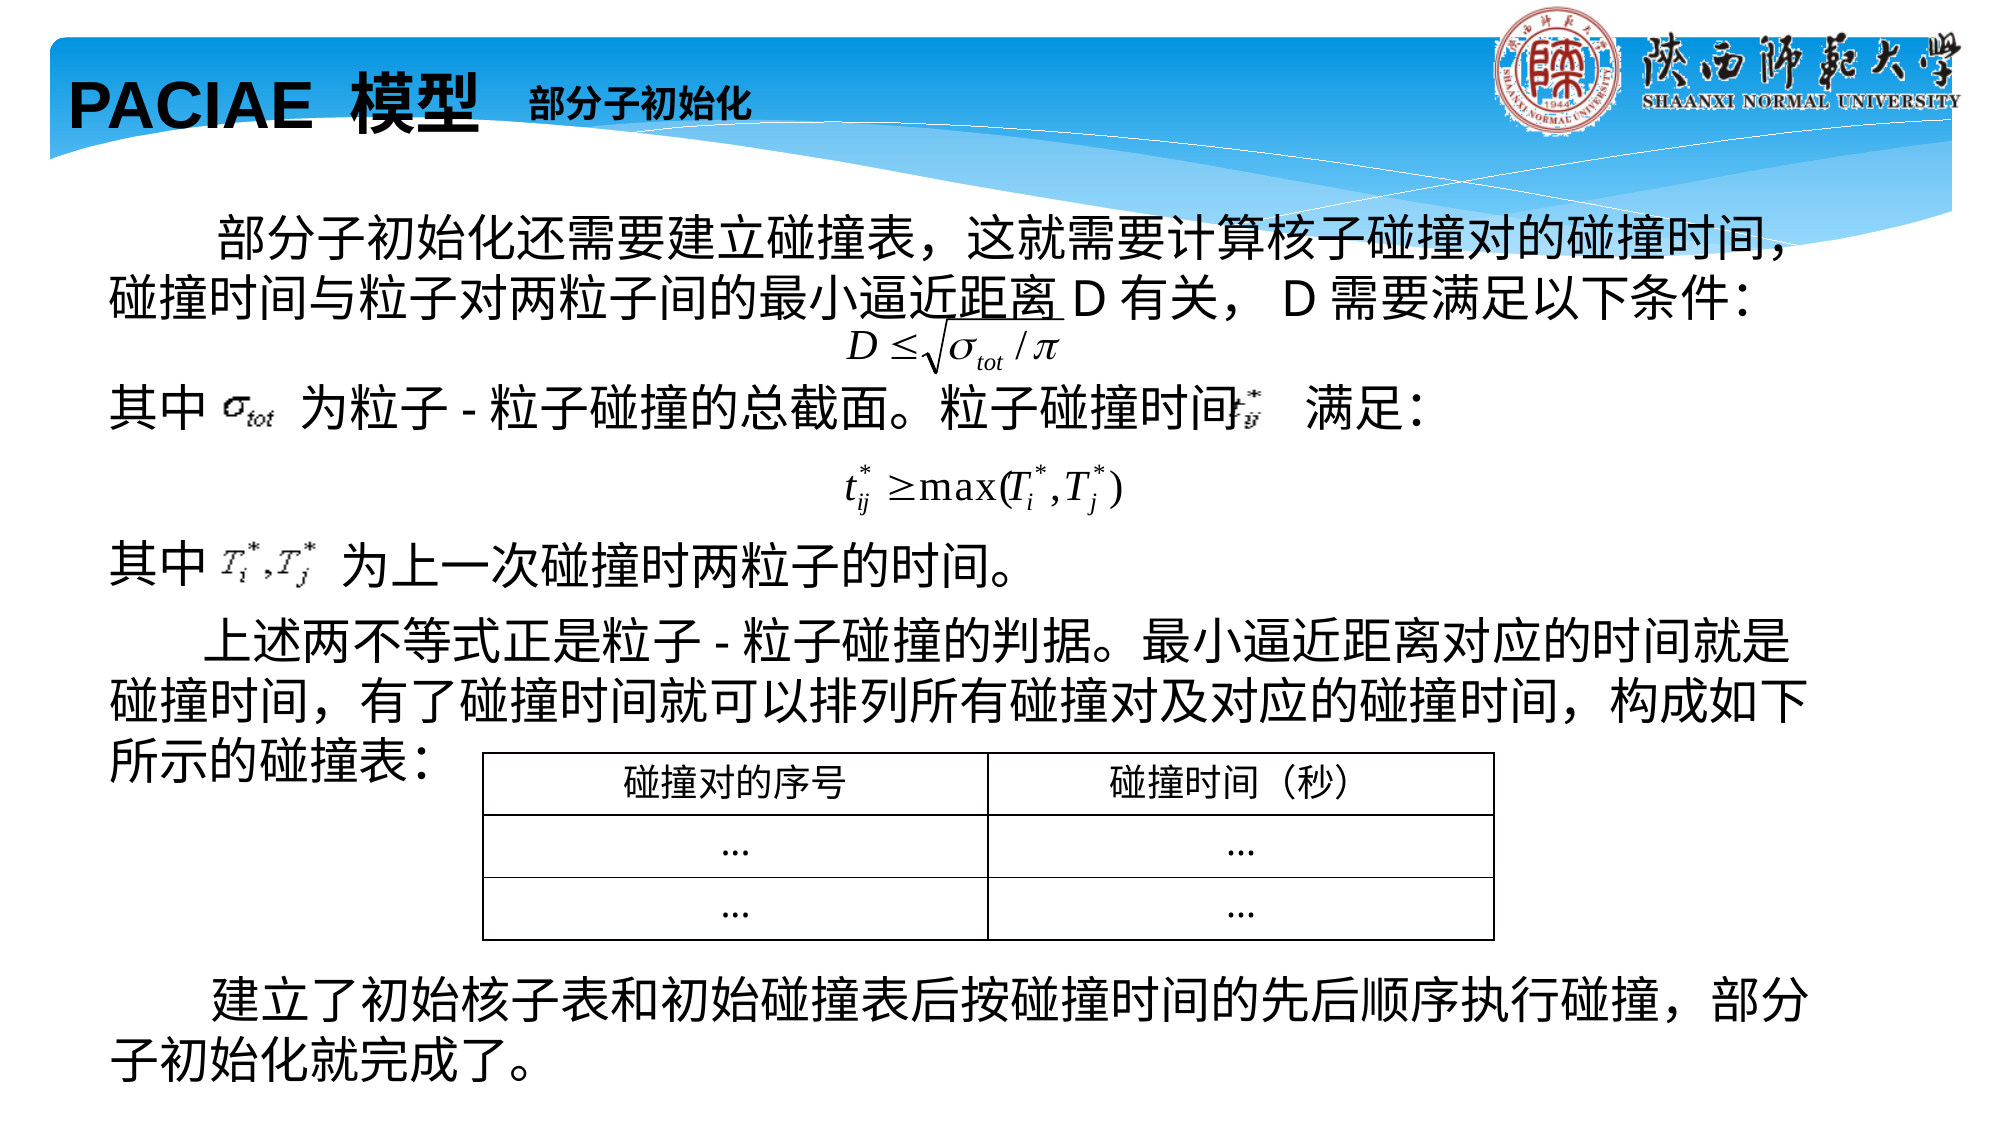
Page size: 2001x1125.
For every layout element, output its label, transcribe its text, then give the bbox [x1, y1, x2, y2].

table_cell ... [989, 878, 1493, 939]
text_box 为上一次碰撞时两粒子的时间。 [325, 526, 1064, 602]
picture [1225, 384, 1272, 435]
text_box 建立了初始核子表和初始碰撞表后按碰撞时间的先后顺序执行碰撞，部分子初始化就完成了。 [94, 961, 1857, 1097]
table_cell ... [989, 816, 1493, 877]
text_box 部分子初始化还需要建立碰撞表，这就需要计算核子碰撞对的碰撞时间，碰撞时间与粒子对两粒子间的最小逼近距离D有关，D需要满足以下条件： [94, 199, 1800, 335]
picture [216, 534, 326, 595]
text_box 为粒子-粒子碰撞的总截面。粒子碰撞时间 [284, 369, 1289, 445]
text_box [838, 309, 1074, 385]
text_box 上述两不等式正是粒子-粒子碰撞的判据。最小逼近距离对应的时间就是碰撞时间，有了碰撞时间就可以排列所有碰撞对及对应的碰撞时间，构成如下所示的碰撞表： [94, 602, 1839, 798]
text_box PACIAE 模型 [34, 54, 535, 150]
picture [216, 377, 286, 438]
table_cell ... [484, 878, 987, 939]
text_box 部分子初始化 [513, 72, 769, 132]
table_header 碰撞时间（秒） [989, 754, 1493, 814]
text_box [838, 453, 1133, 526]
text_box 其中 [94, 369, 248, 445]
table_header 碰撞对的序号 [484, 754, 987, 814]
text_box 其中 [94, 524, 247, 600]
text_box 满足： [1289, 369, 1447, 445]
picture [1474, 0, 2000, 143]
table_cell ... [484, 816, 987, 877]
